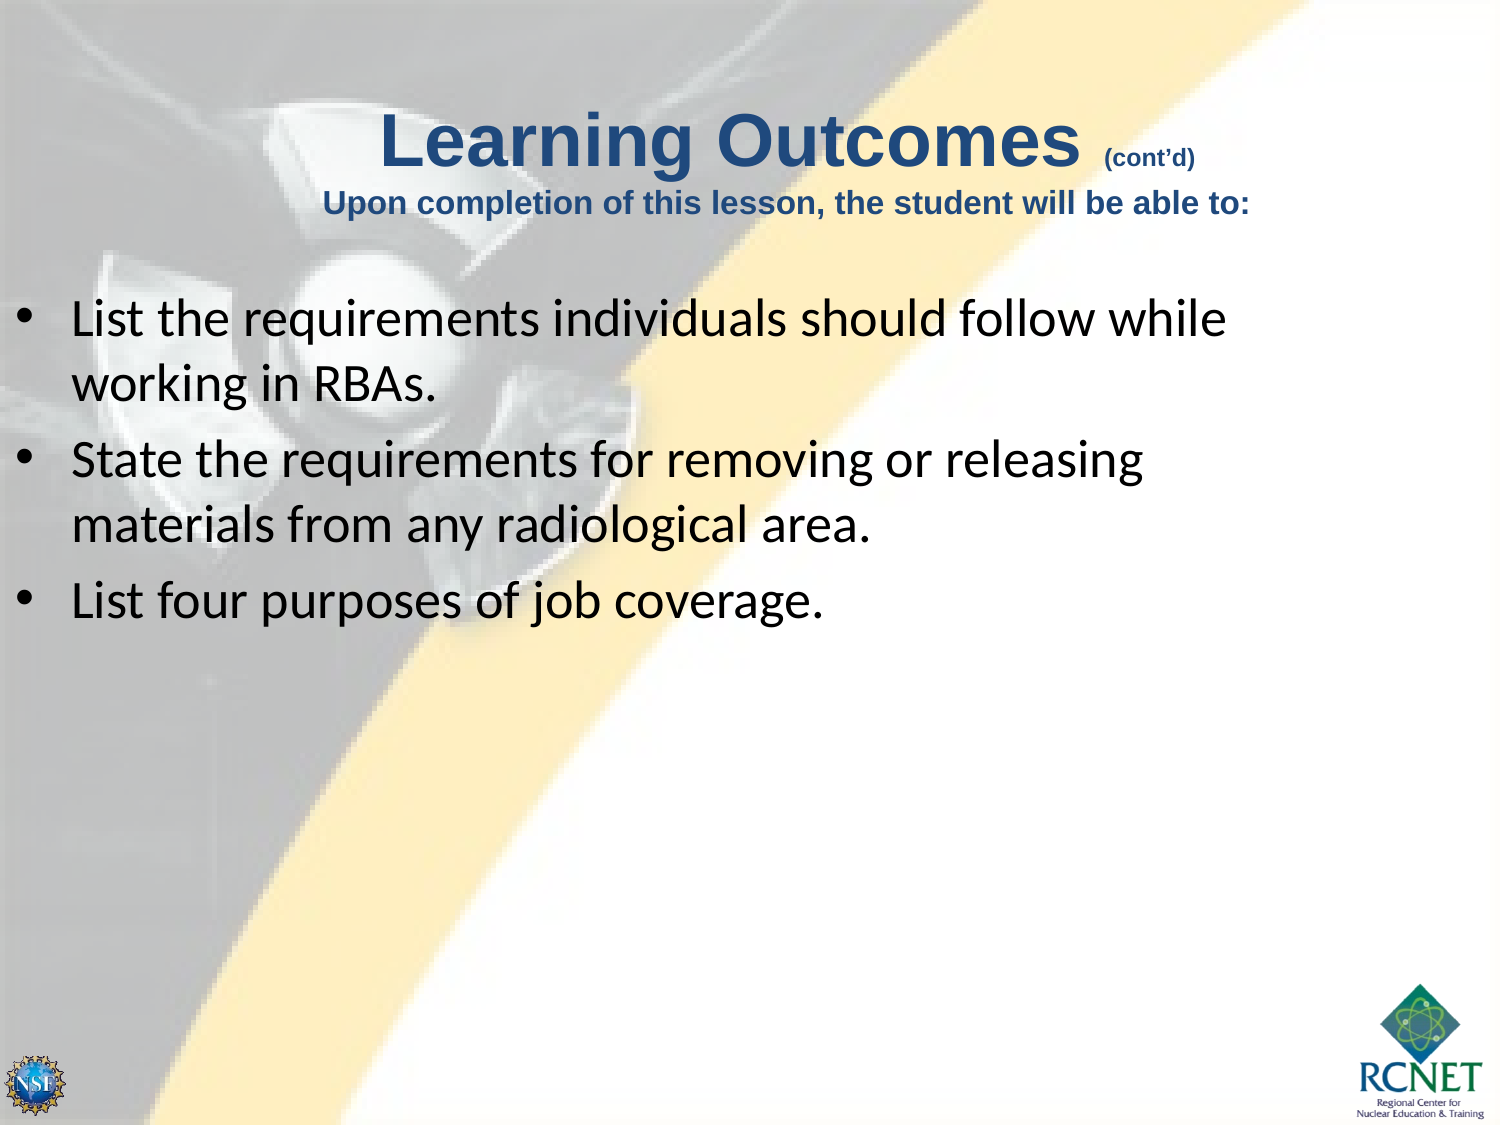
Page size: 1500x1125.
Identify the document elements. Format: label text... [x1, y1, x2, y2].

text_box Learning Outcomes (cont’d) Upon completion of this lesson, the student will be able to: [200, 62, 1375, 250]
picture [1332, 977, 1500, 1125]
list List the requirements individuals should follow while working in RBAs. State the requirements for removing or releasing materials from any radiological area. List four purposes of job coverage. [0, 275, 1350, 1013]
picture [0, 1056, 75, 1116]
